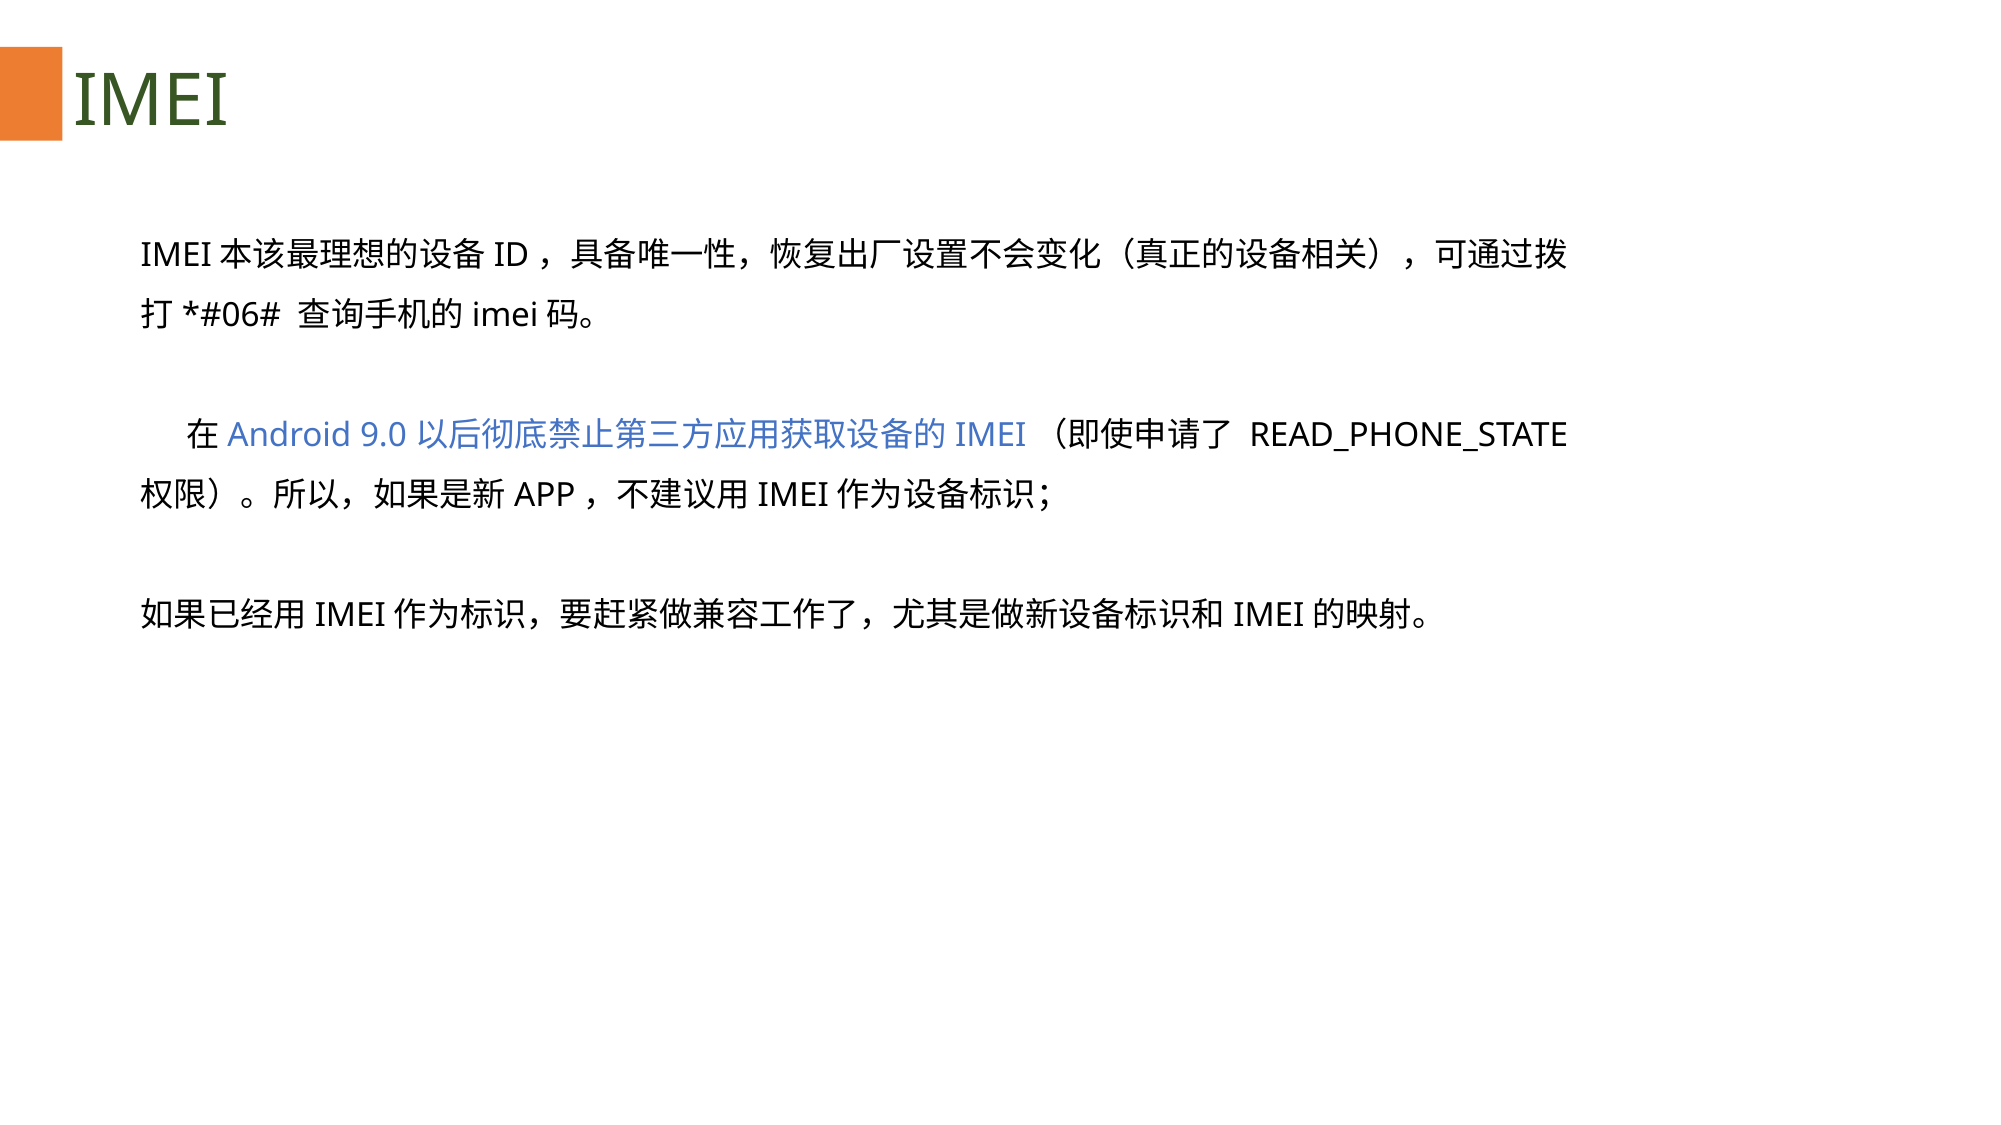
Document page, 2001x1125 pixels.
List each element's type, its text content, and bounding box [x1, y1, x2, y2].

text_box IMEI本该最理想的设备ID，具备唯一性，恢复出厂设置不会变化（真正的设备相关），可通过拨打*#06# 查询手机的imei码。 在Android 9.0以后彻底禁止第三方应用获取设备的IMEI（即使申请了 READ_PHONE_STATE 权限）。所以，如果是新APP，不建议用IMEI作为设备标识； 如果已经用IMEI作为标识，要赶紧做兼容工作了，尤其是做新设备标识和IMEI的映射。 [125, 206, 1607, 641]
text_box IMEI [62, 47, 1938, 144]
